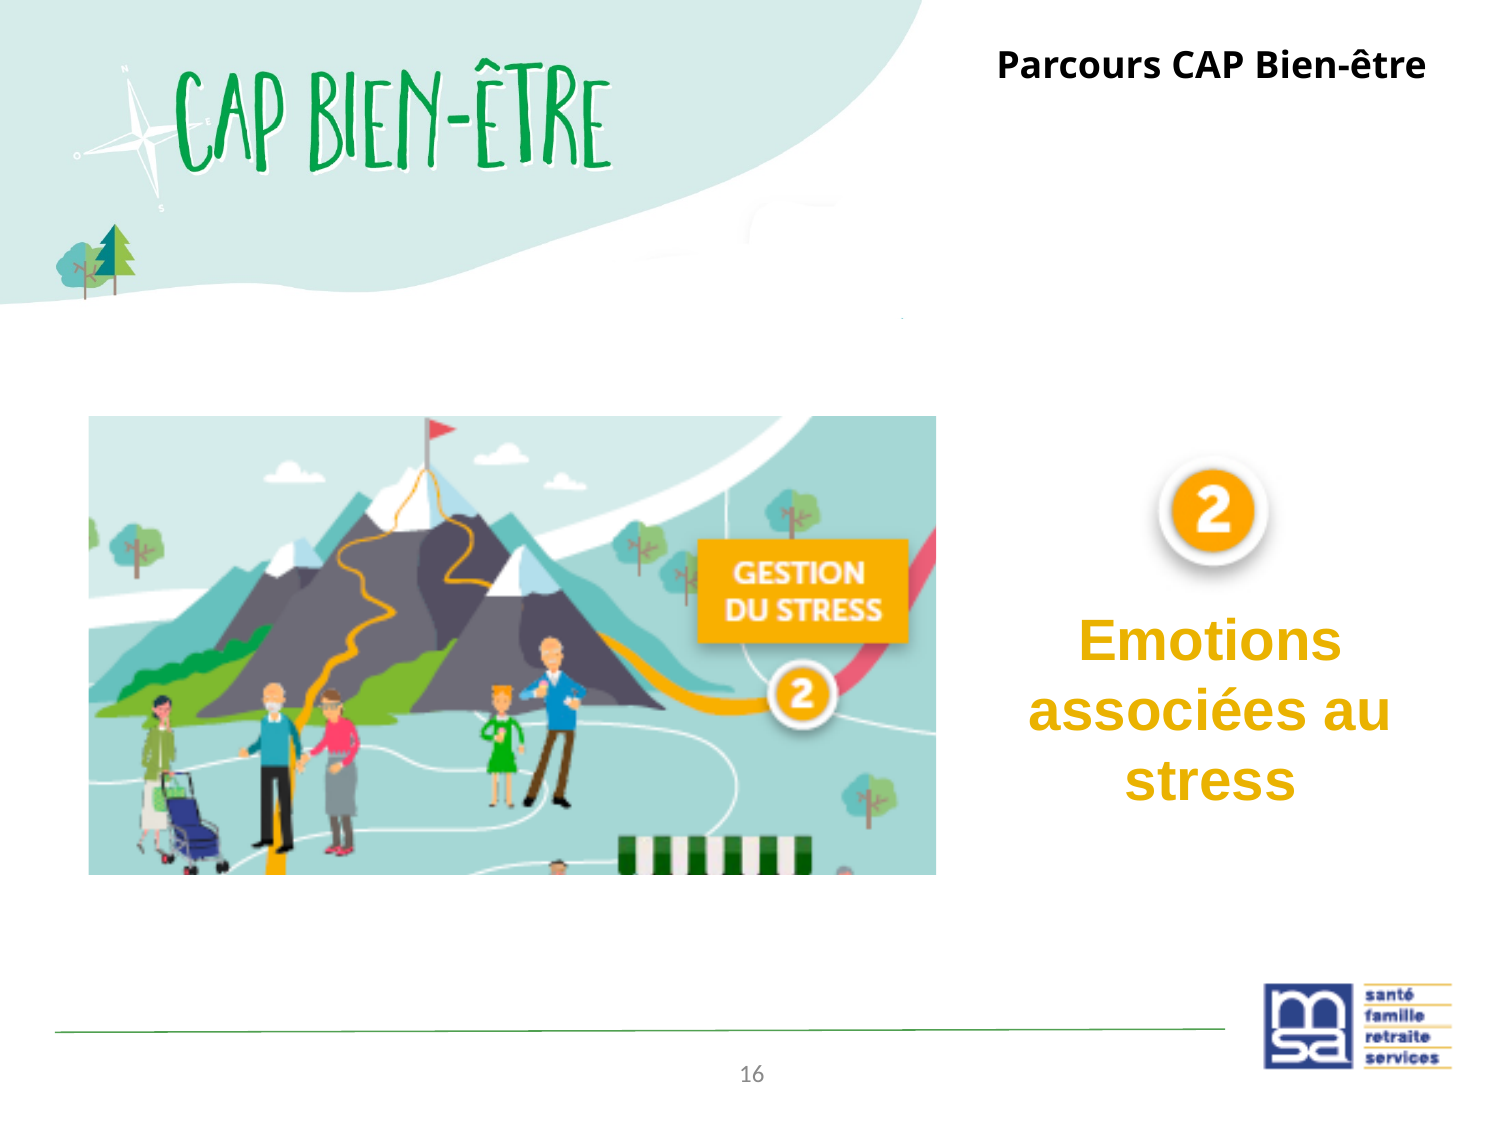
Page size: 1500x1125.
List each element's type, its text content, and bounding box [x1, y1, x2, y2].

text_box Emotions associées au stress [973, 595, 1448, 820]
slide_number – 16 [560, 1027, 1245, 1042]
picture [88, 416, 937, 875]
picture [1134, 444, 1294, 603]
picture [0, 0, 941, 320]
text_box 16 [54, 1042, 1245, 1103]
text_box Parcours CAP Bien-être [968, 34, 1455, 94]
picture [1250, 929, 1476, 1125]
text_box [54, 1028, 1226, 1033]
